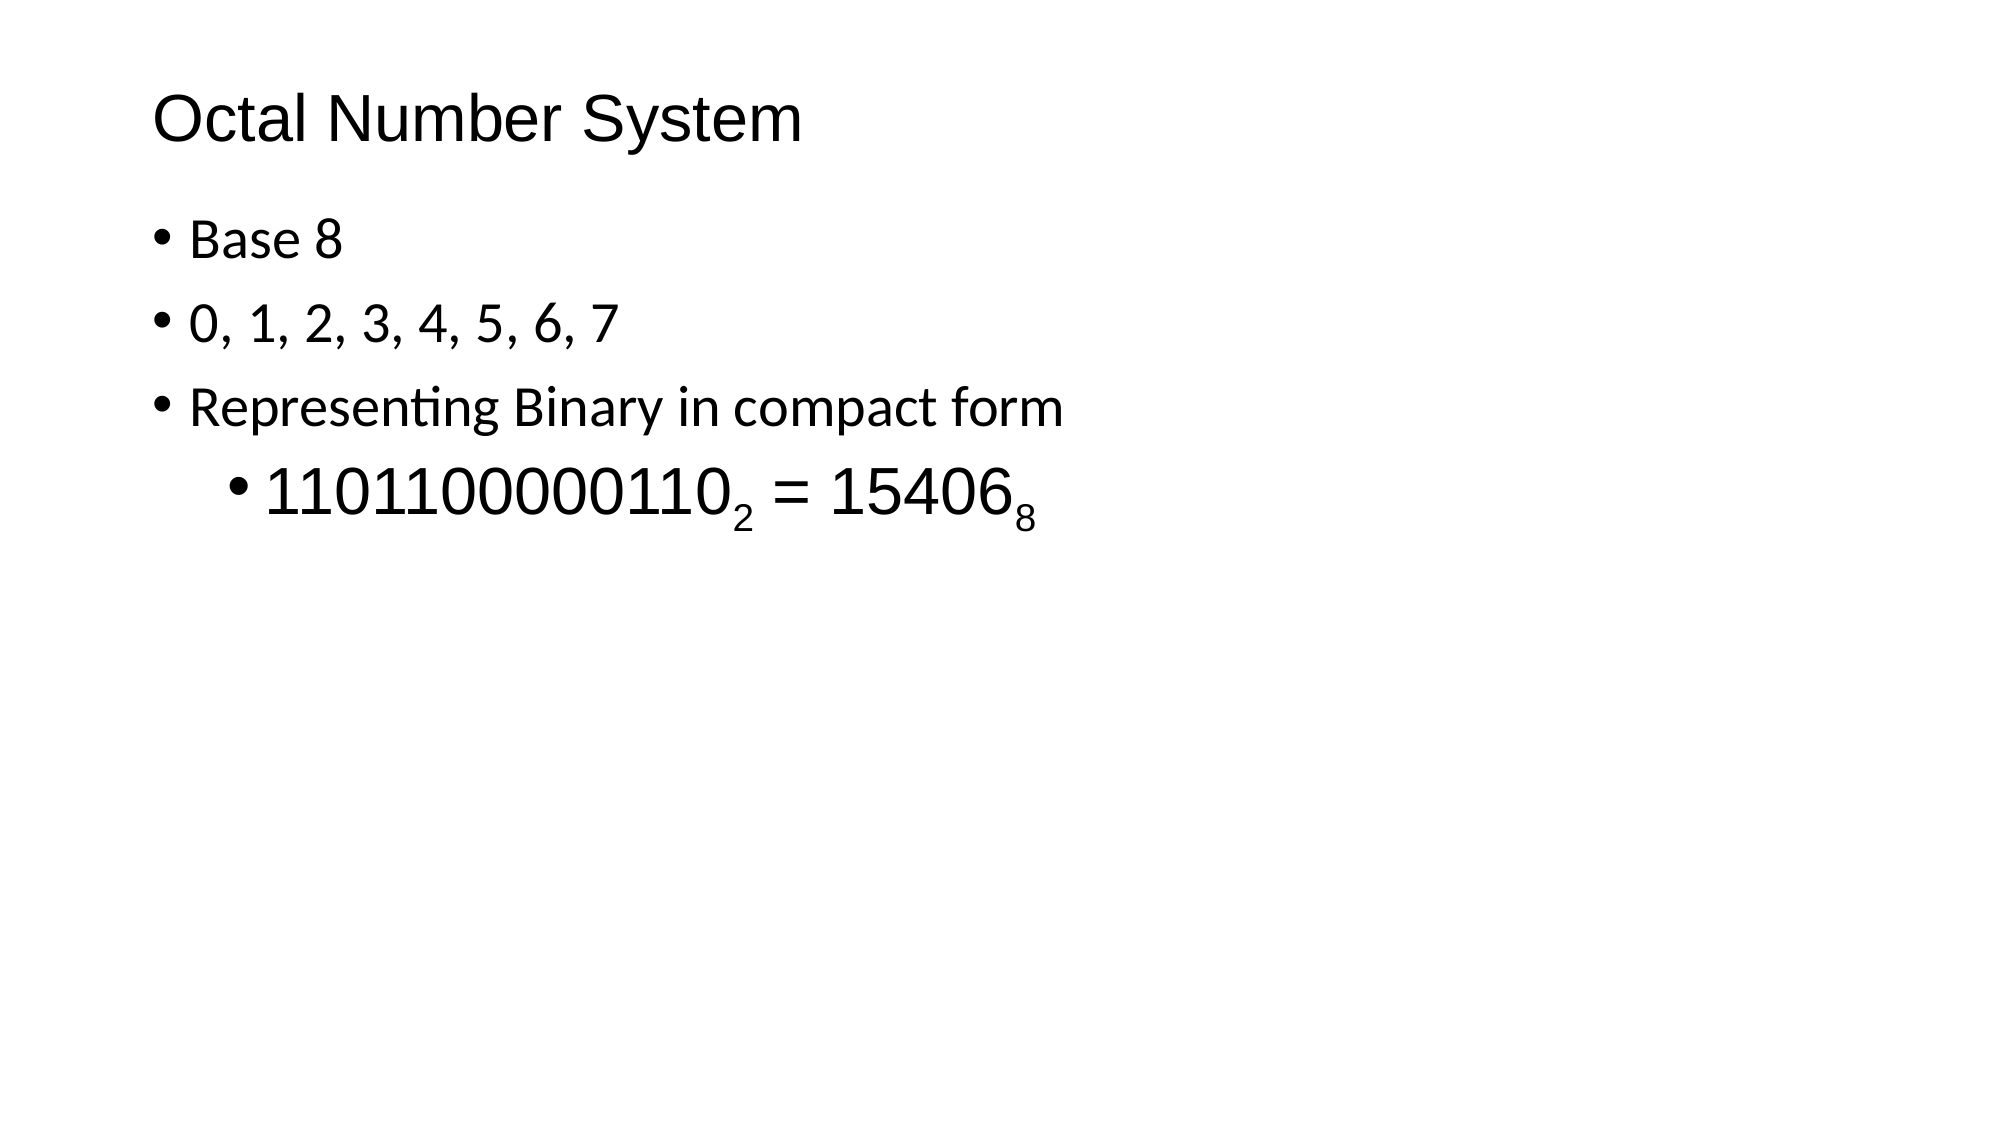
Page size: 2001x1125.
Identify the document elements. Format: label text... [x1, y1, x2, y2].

list Base 8 0, 1, 2, 3, 4, 5, 6, 7 Representing Binary in compact form 11011000001102 = 154068 [137, 200, 1863, 1014]
title Octal Number System [137, 59, 1863, 181]
